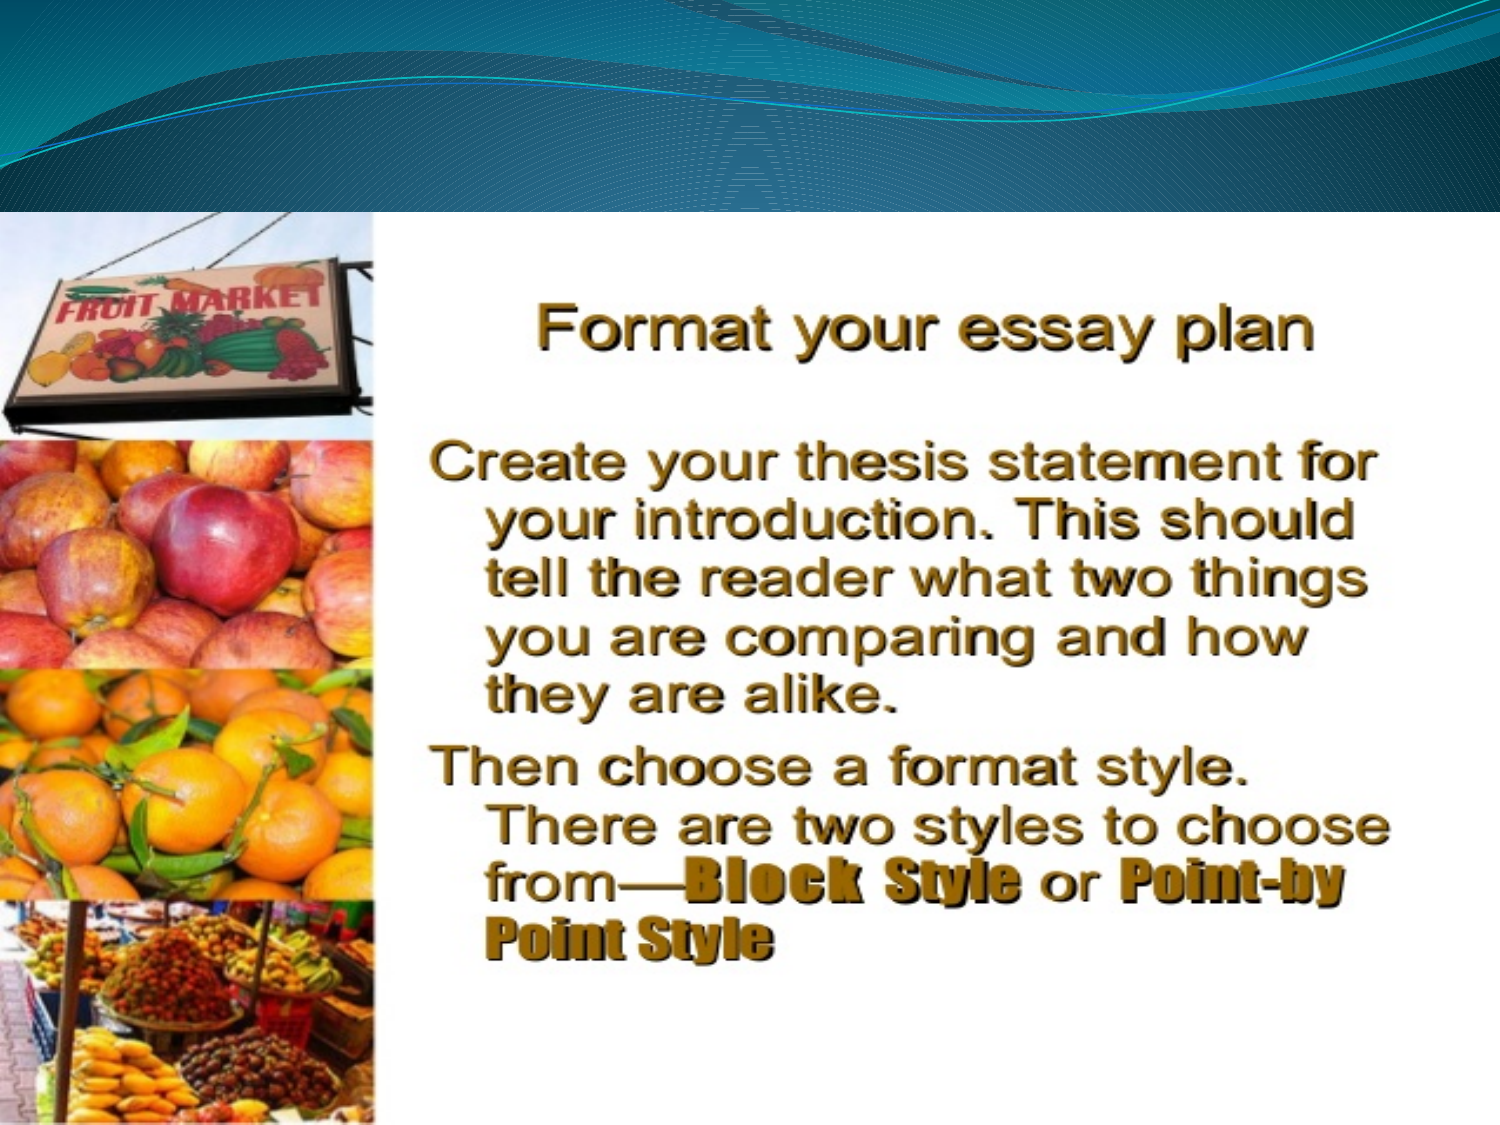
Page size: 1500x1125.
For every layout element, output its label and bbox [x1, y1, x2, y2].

picture [0, 212, 1500, 1125]
